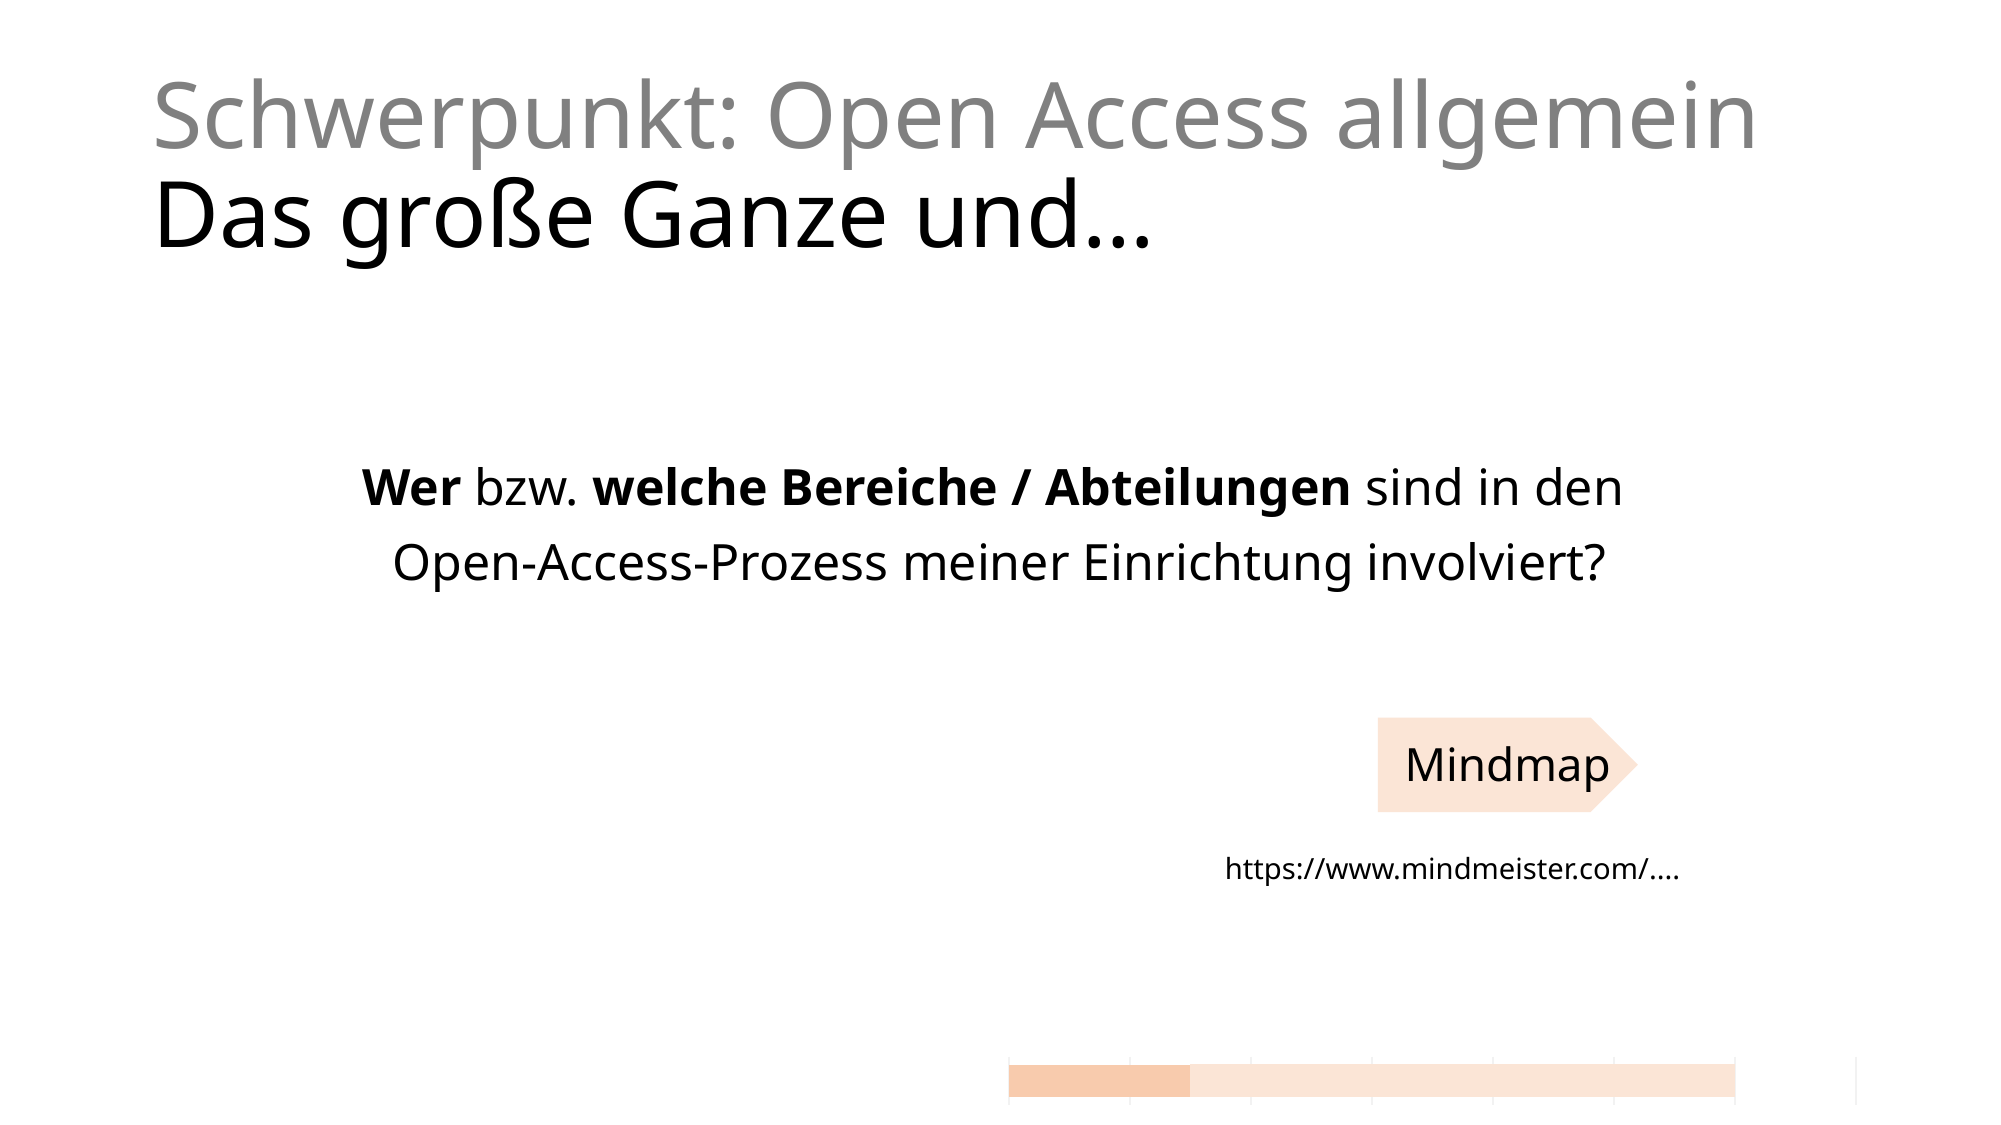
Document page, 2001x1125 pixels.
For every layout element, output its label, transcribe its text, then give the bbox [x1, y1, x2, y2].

list Wer bzw. welche Bereiche / Abteilungen sind in den Open-Access-Prozess meiner Einrichtung involviert? https://www.mindmeister.com/.... [137, 299, 1863, 1014]
text_box [1376, 716, 1603, 814]
text_box Mindmap [1389, 728, 1650, 843]
chart [880, 1034, 2000, 1116]
title Schwerpunkt: Open Access allgemein Das große Ganze und… [137, 59, 1863, 278]
